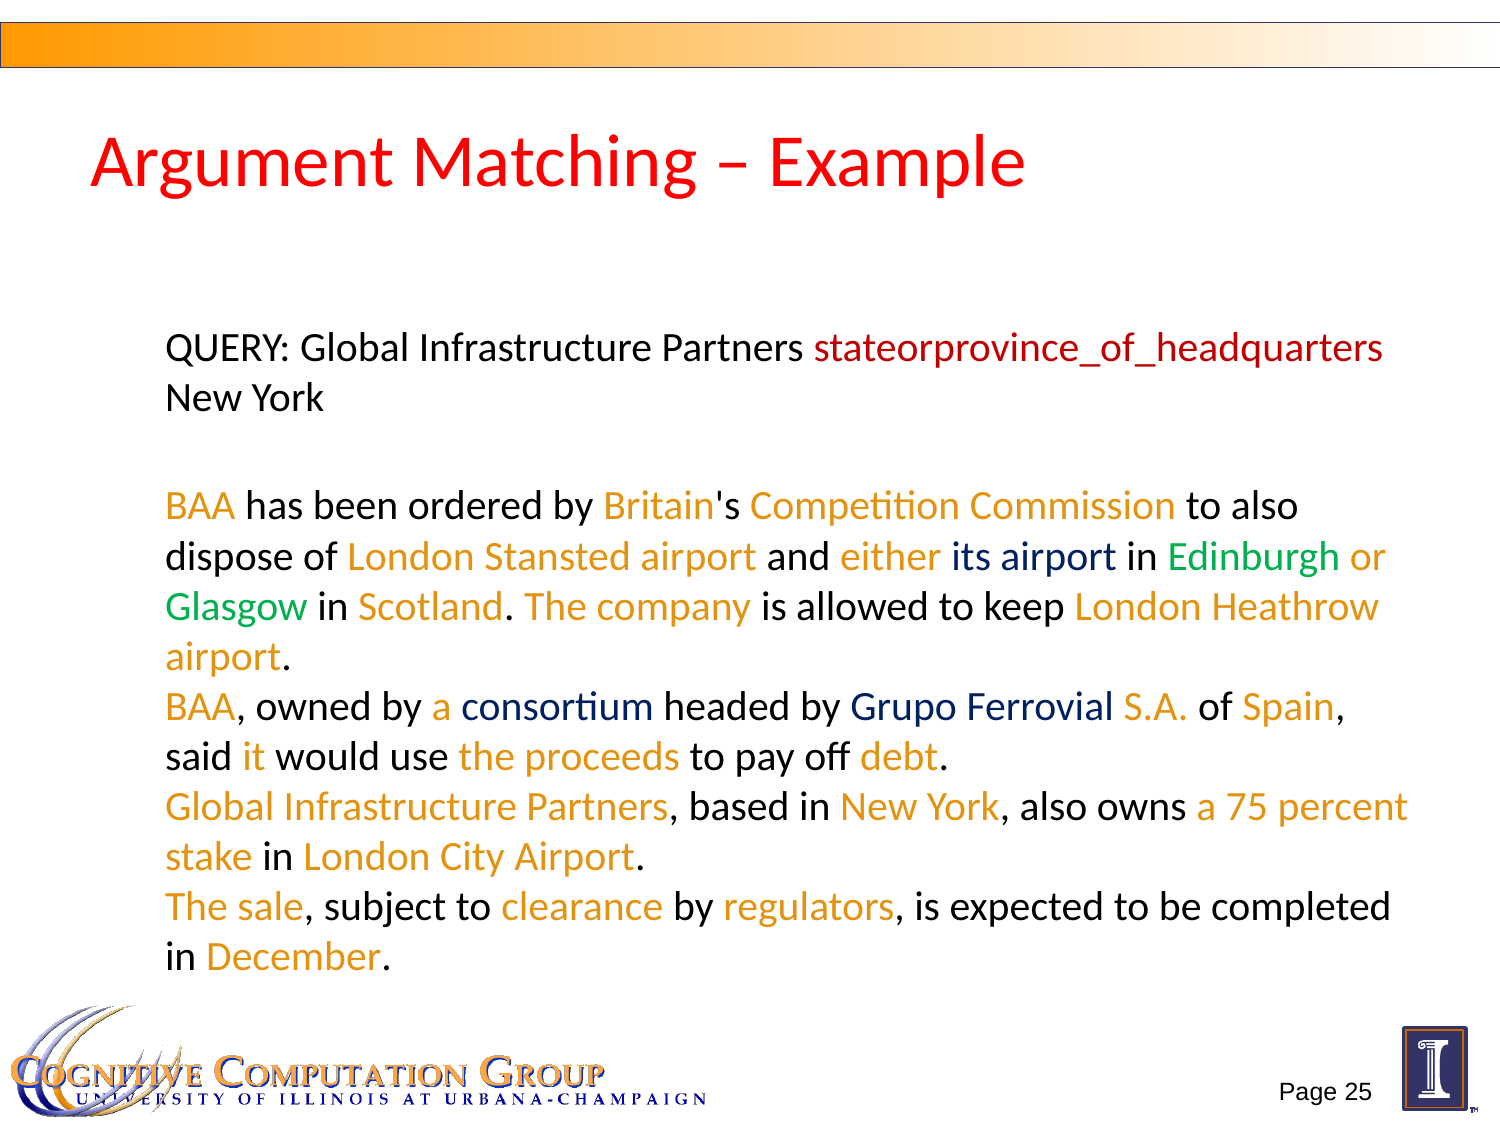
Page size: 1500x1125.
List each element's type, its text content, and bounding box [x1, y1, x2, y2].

picture [0, 1000, 713, 1125]
slide_number Page 25 [1237, 1074, 1388, 1113]
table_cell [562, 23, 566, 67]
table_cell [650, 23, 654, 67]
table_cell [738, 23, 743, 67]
title Argument Matching – Example [75, 75, 1425, 238]
list QUERY: Global Infrastructure Partners stateorprovince_of_headquarters New York BAA has been ordered by Britain's Competition Commission to also dispose of London Stansted airport and either its airport in Edinburgh or Glasgow in Scotland. The company is allowed to keep London Heathrow airport. BAA, owned by a consortium headed by Grupo Ferrovial S.A. of Spain, said it would use the proceeds to pay off debt. Global Infrastructure Partners, based in New York, also owns a 75 percent stake in London City Airport. The sale, subject to clearance by regulators, is expected to be completed in December. [75, 262, 1425, 1013]
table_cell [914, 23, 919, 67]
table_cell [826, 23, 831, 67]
